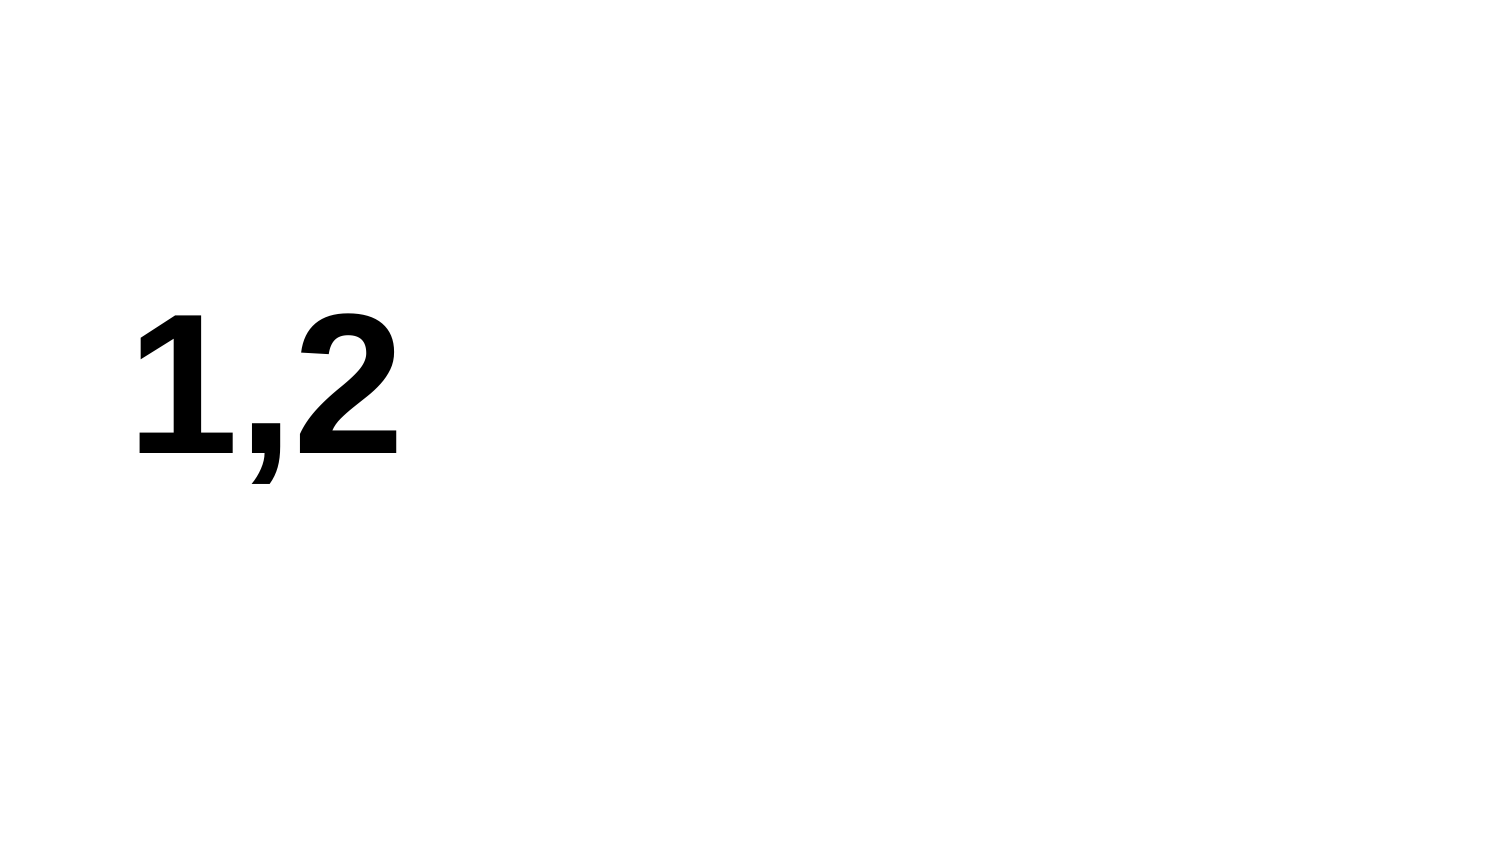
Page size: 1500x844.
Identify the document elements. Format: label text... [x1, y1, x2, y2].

text_box 1,2 [112, 235, 1388, 509]
